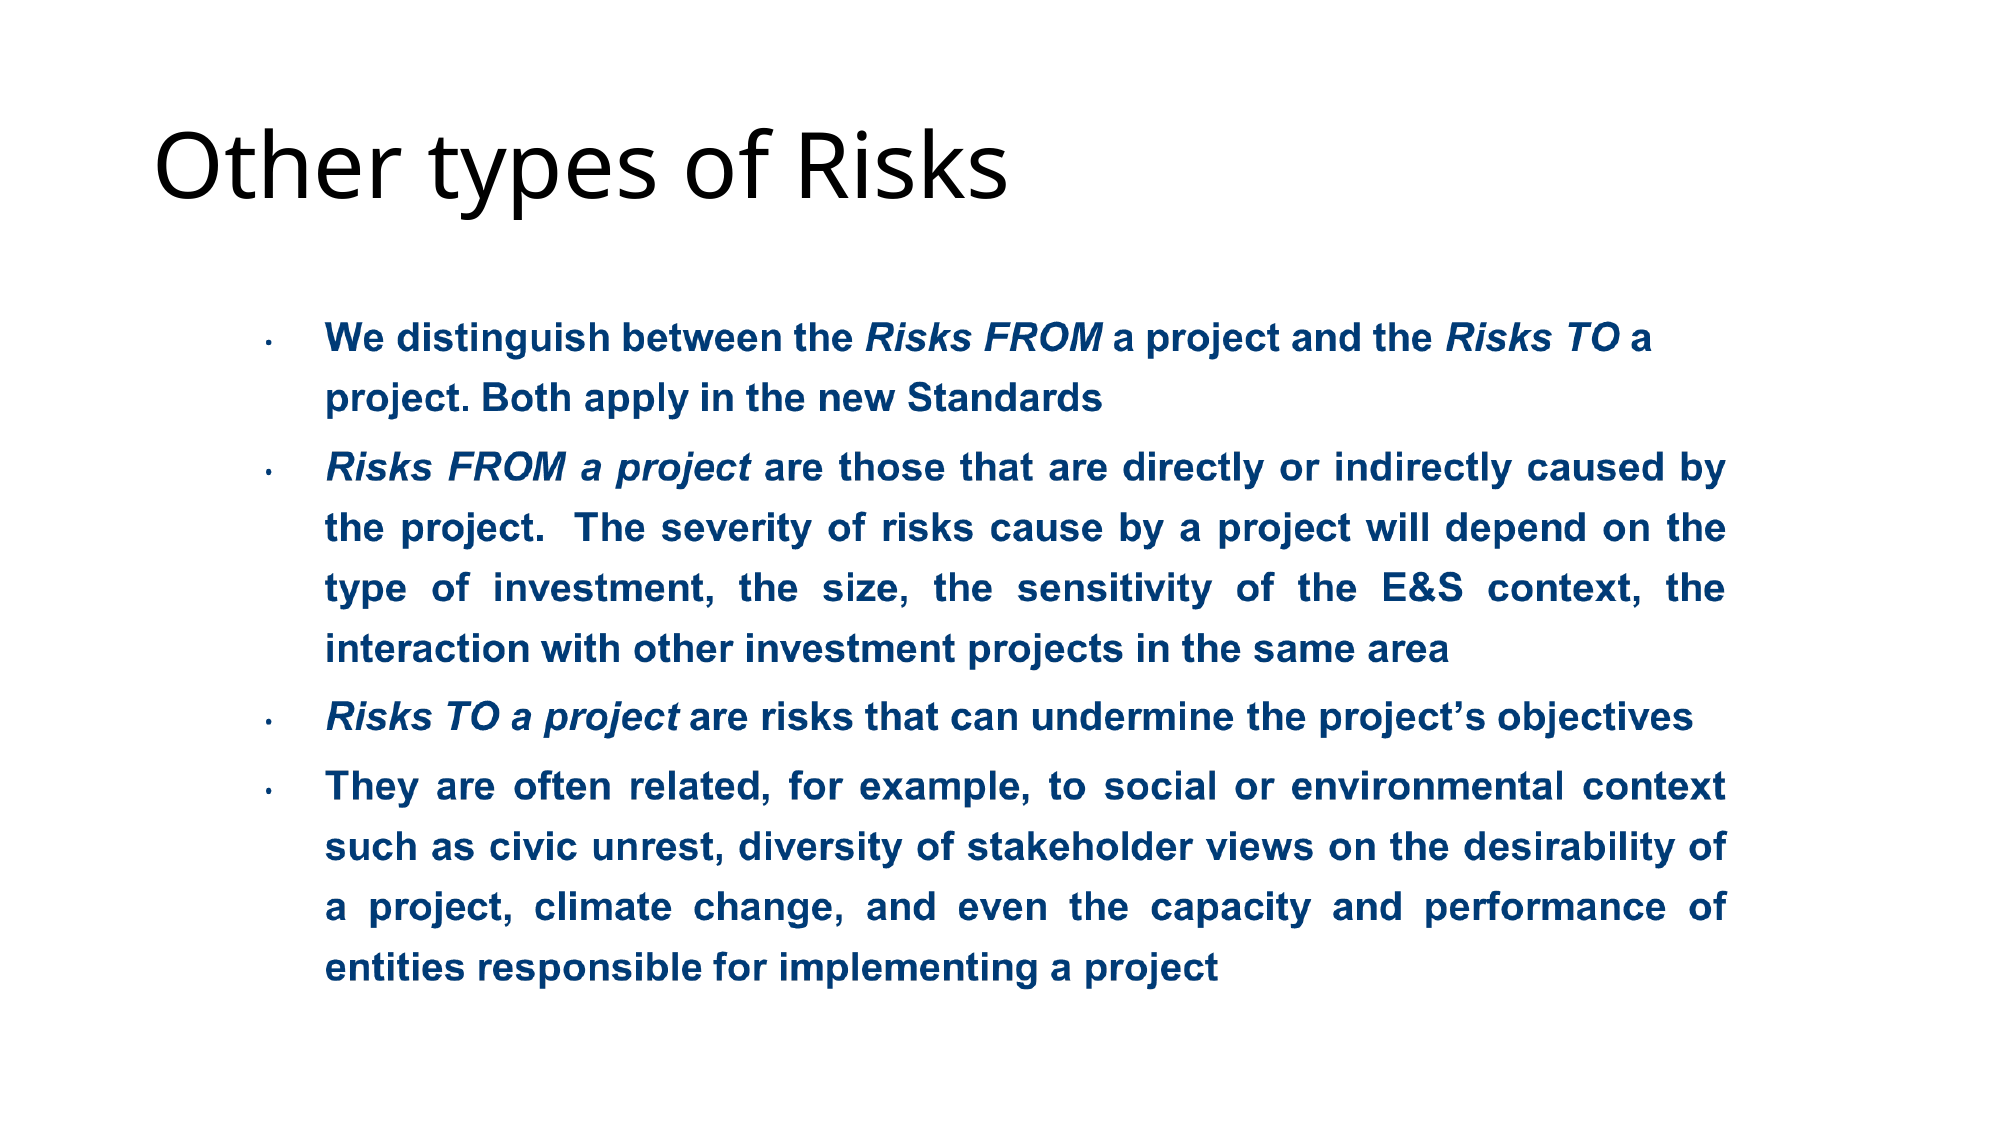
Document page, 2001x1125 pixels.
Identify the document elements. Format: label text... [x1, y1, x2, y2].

title Other types of Risks [137, 59, 1863, 278]
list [250, 299, 1750, 1014]
